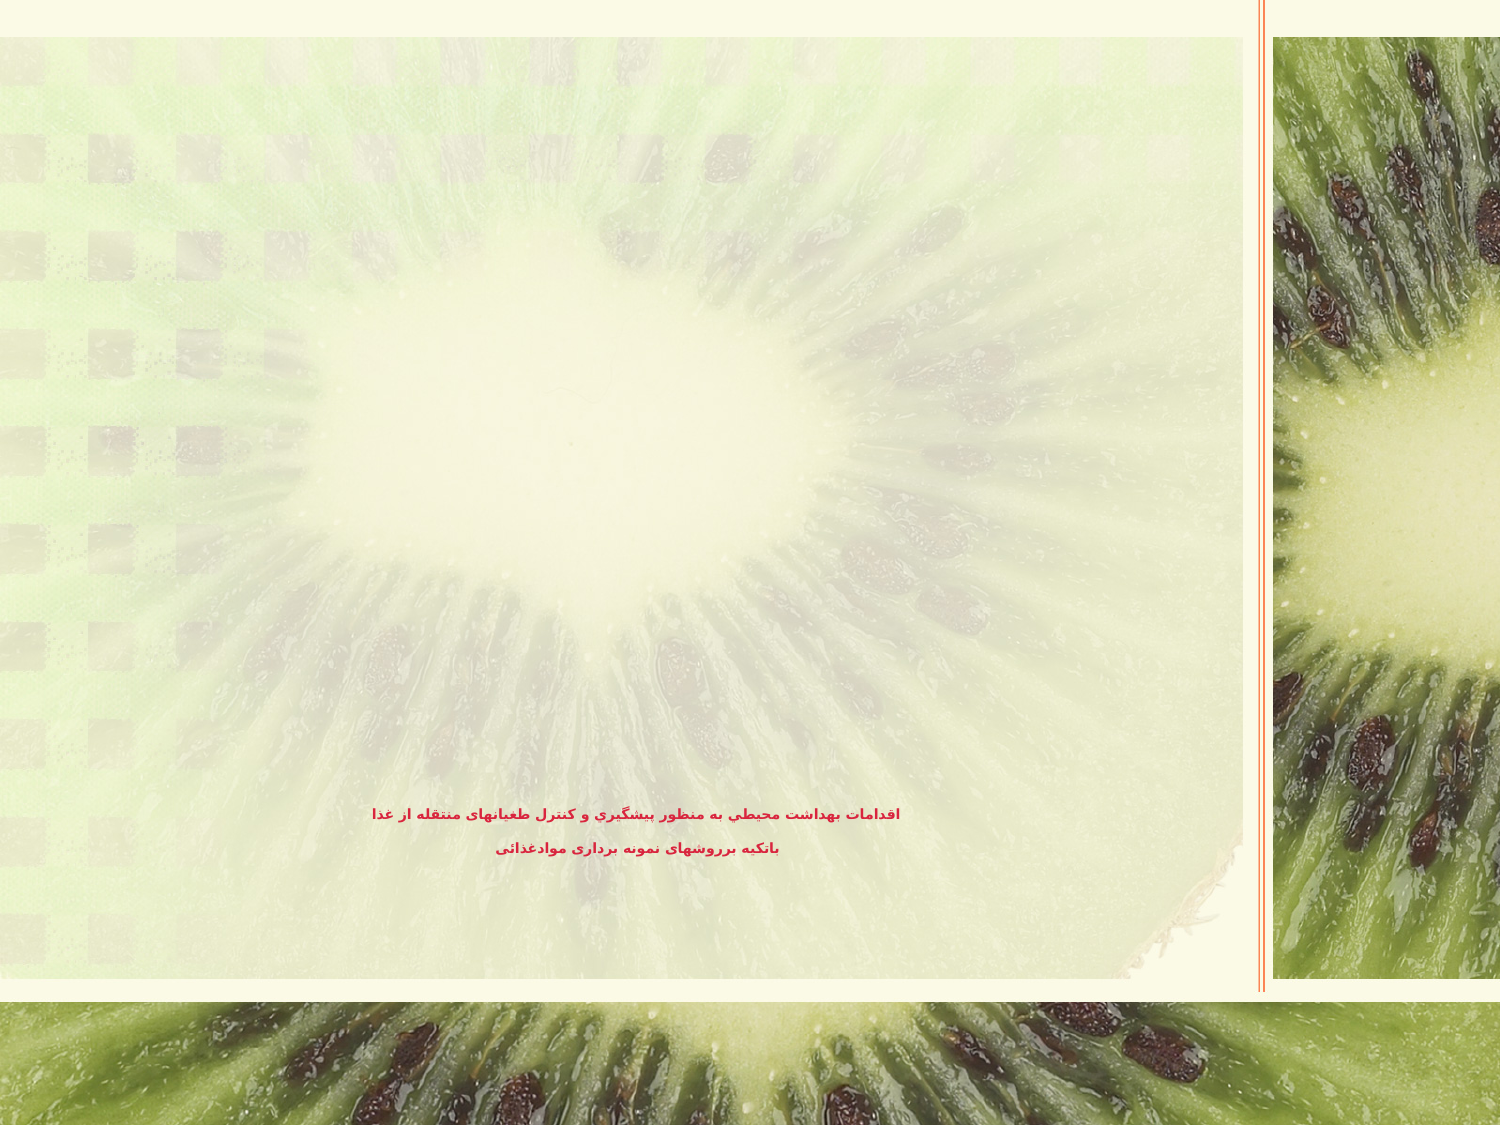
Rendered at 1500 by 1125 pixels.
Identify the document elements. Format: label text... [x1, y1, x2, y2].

title اقدامات بهداشت محيطي به منظور پيشگيري و كنترل طغیانهای منتقله از غذا باتکیه برروشهای نمونه برداری موادغذائی [29, 290, 1247, 918]
picture [0, 0, 1500, 1125]
